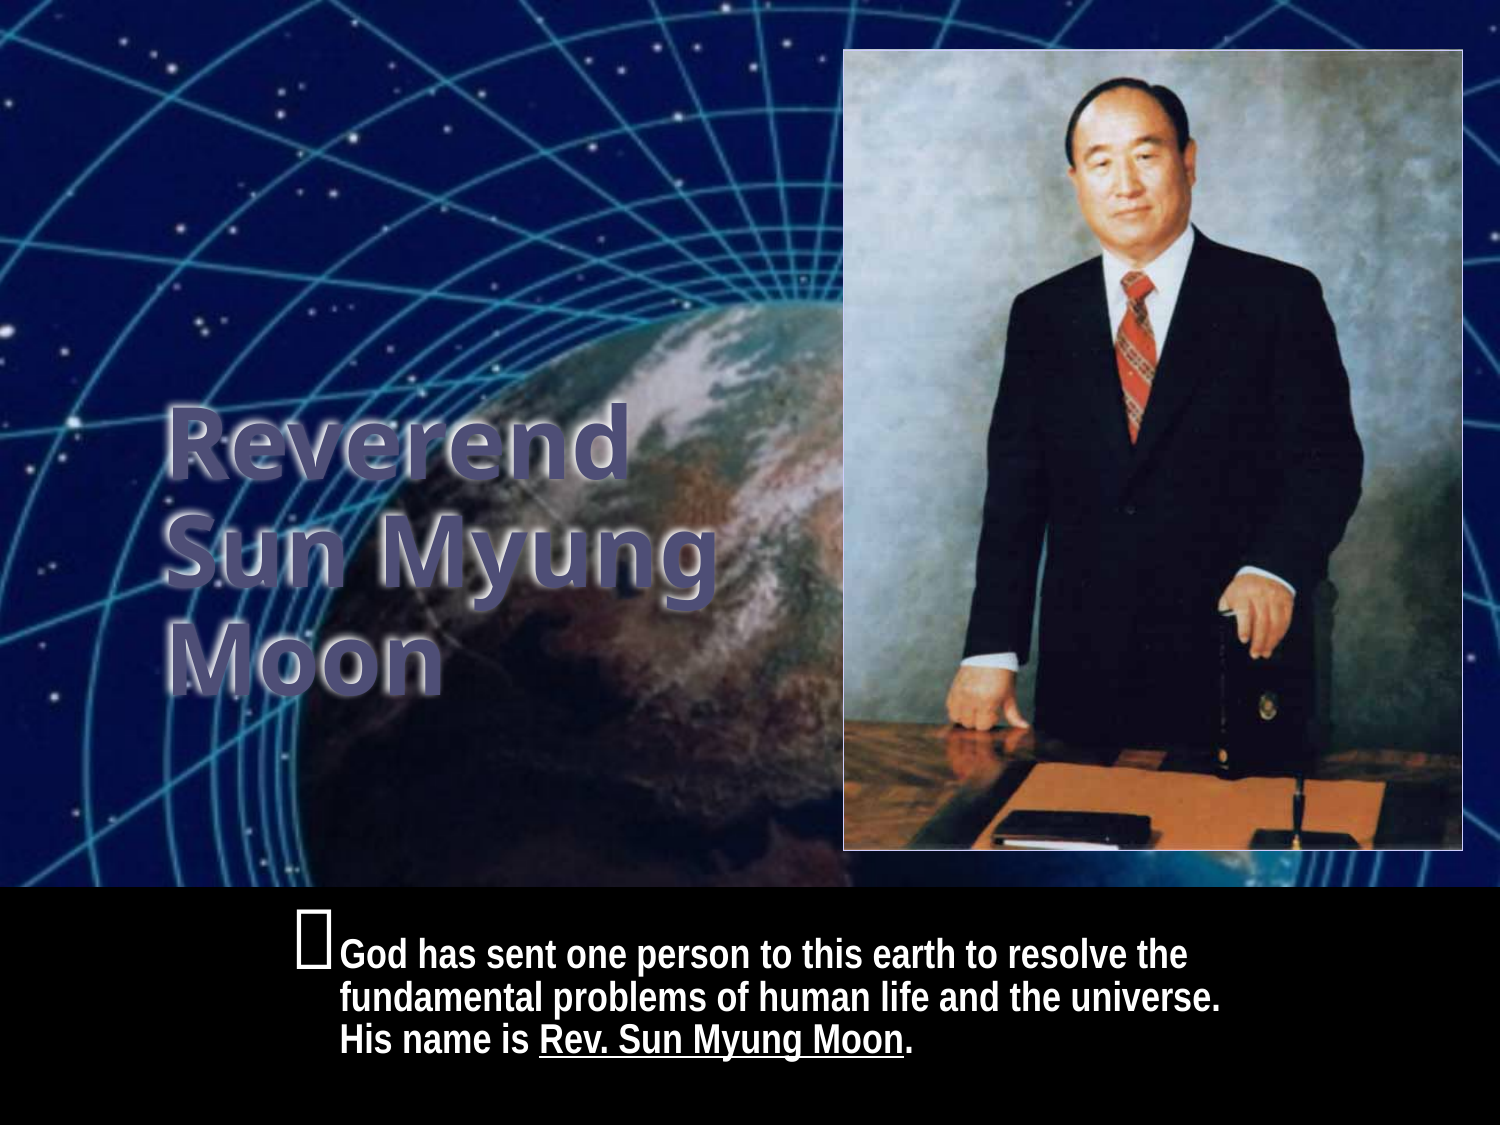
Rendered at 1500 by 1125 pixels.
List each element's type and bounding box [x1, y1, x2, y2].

text_box [274, 921, 1238, 1072]
picture [0, 0, 1500, 1125]
